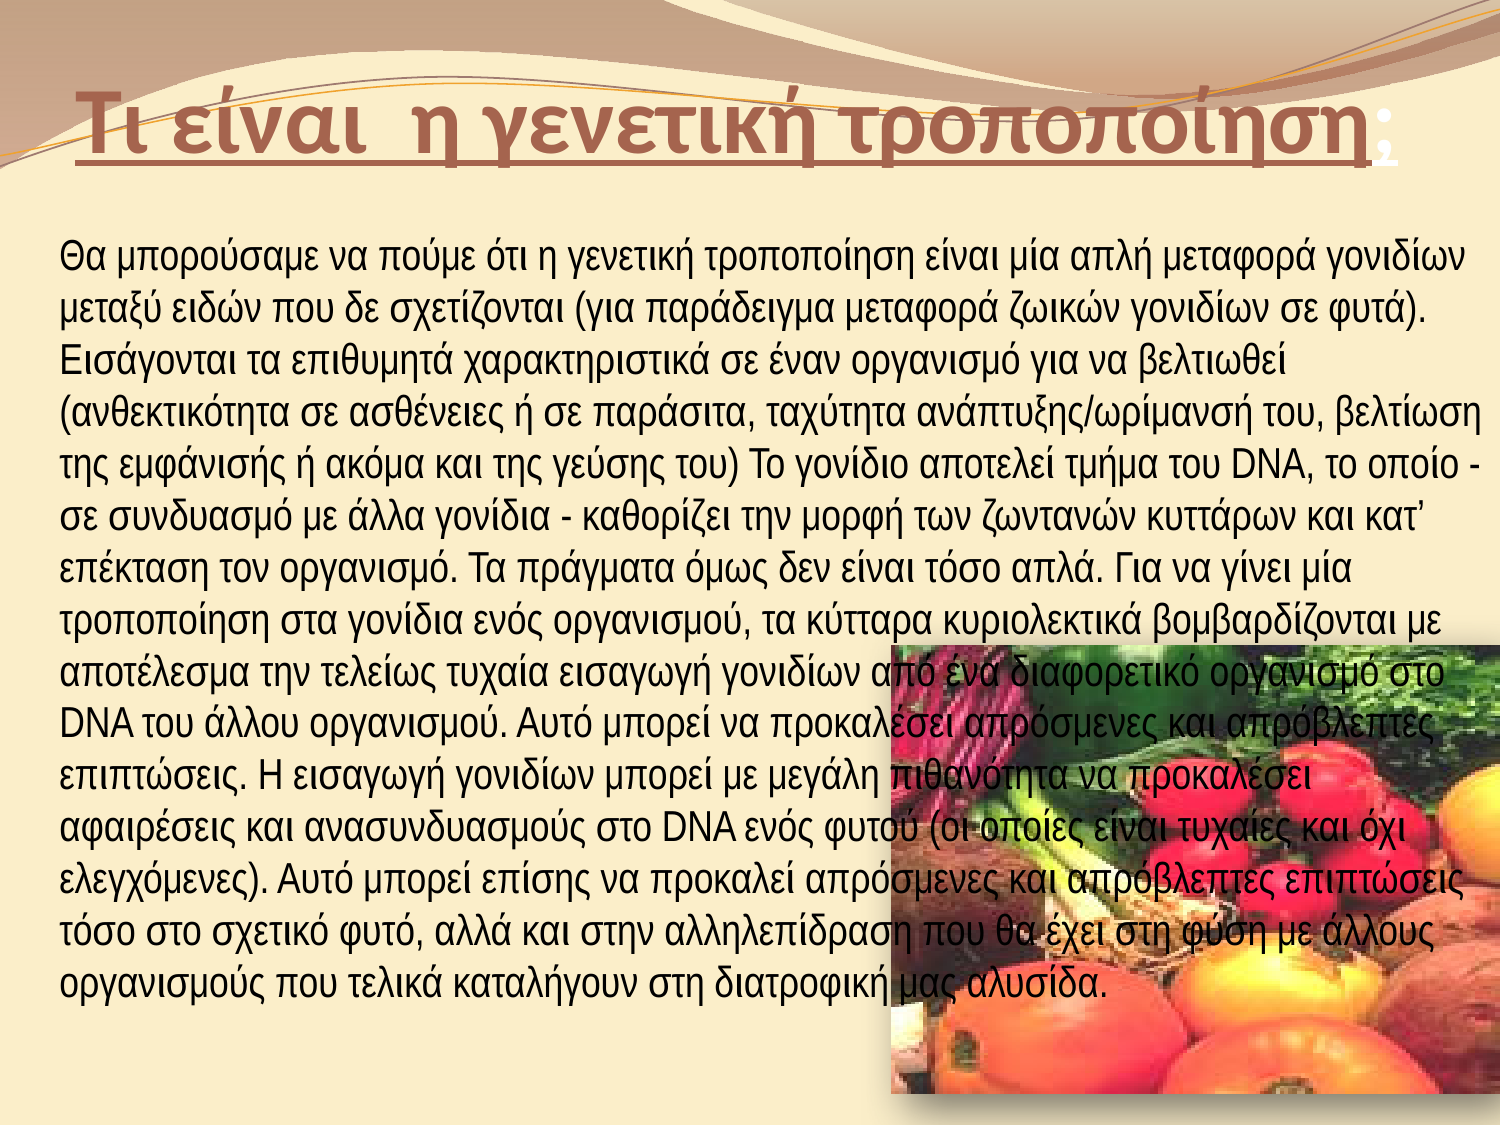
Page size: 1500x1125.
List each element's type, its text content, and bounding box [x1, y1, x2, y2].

picture [891, 644, 1500, 1095]
title Τι είναι η γενετική τροποποίηση; [75, 24, 1400, 173]
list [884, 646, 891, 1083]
list Θα μπορούσαμε να πούμε ότι η γενετική τροποποίηση είναι μία απλή μεταφορά γονιδίων μεταξύ ειδών που δε σχετίζονται (για παράδειγμα μεταφορά ζωικών γονιδίων σε φυτά). Εισάγονται τα επιθυμητά χαρακτηριστικά σε έναν οργανισμό για να βελτιωθεί (ανθεκτικότητα σε ασθένειες ή σε παράσιτα, ταχύτητα ανάπτυξης/ωρίμανσή του, βελτίωση της εμφάνισής ή ακόμα και της γεύσης του) Το γονίδιο αποτελεί τμήμα του DNA, το οποίο - σε συνδυασμό με άλλα γονίδια - καθορίζει την μορφή των ζωντανών κυττάρων και κατ’ επέκταση τον οργανισμό. Τα πράγματα όμως δεν είναι τόσο απλά. Για να γίνει μία τροποποίηση στα γονίδια ενός οργανισμού, τα κύτταρα κυριολεκτικά βομβαρδίζονται με αποτέλεσμα την τελείως τυχαία εισαγωγή γονιδίων από ένα διαφορετικό οργανισμό στο DNA του άλλου οργανισμού. Αυτό μπορεί να προκαλέσει απρόσμενες και απρόβλεπτες επιπτώσεις. Η εισαγωγή γονιδίων μπορεί με μεγάλη πιθανότητα να προκαλέσει αφαιρέσεις και ανασυνδυασμούς στο DNA ενός φυτού (οι οποίες είναι τυχαίες και όχι ελεγχόμενες). Αυτό μπορεί επίσης να προκαλεί απρόσμενες και απρόβλεπτες επιπτώσεις τόσο στο σχετικό φυτό, αλλά και στην αλληλεπίδραση που θα έχει στη φύση με άλλους οργανισμούς που τελικά καταλήγουν στη διατροφική μας αλυσίδα. [0, 220, 1500, 1083]
